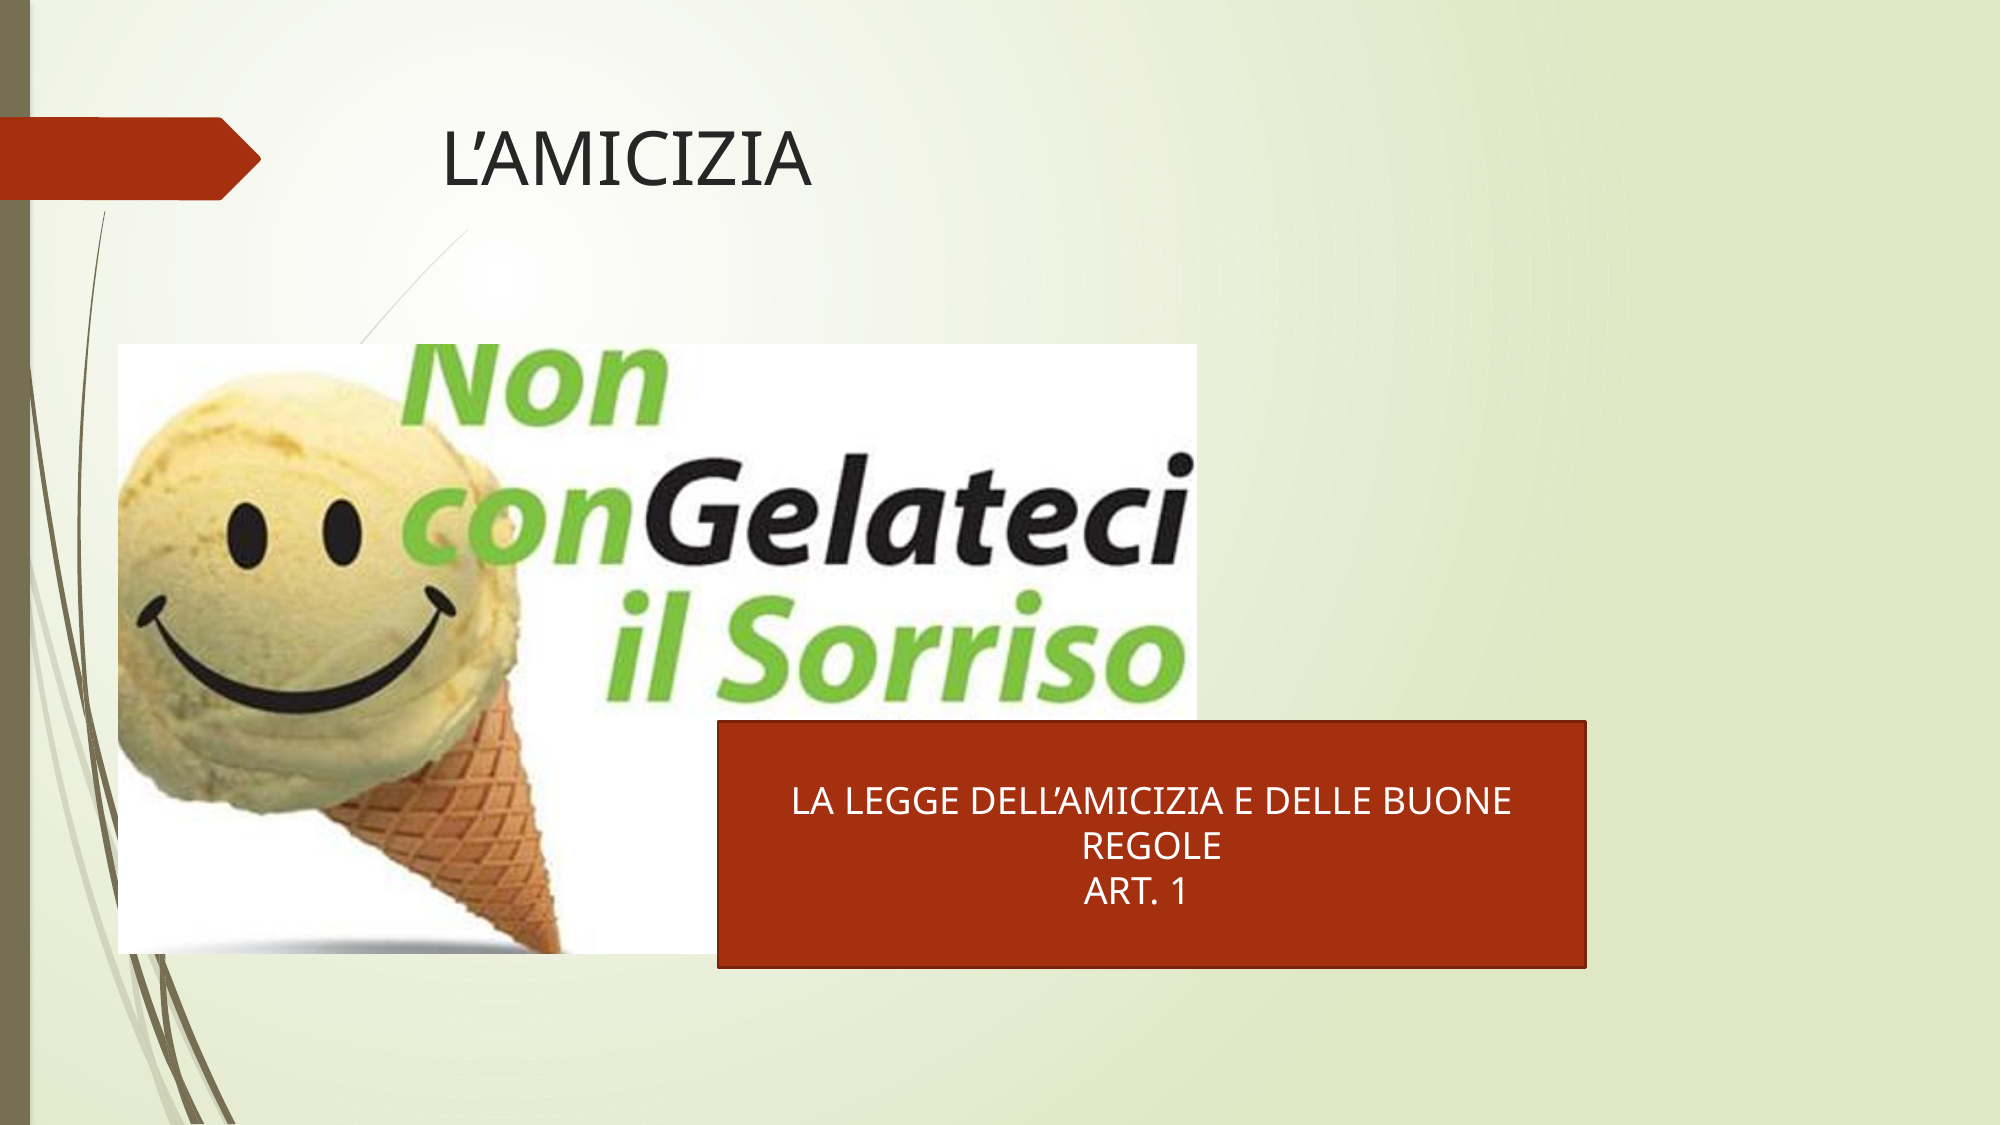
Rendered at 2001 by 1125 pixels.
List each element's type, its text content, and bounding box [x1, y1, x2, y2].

title L’AMICIZIA [425, 102, 1888, 313]
text_box LA LEGGE DELL’AMICIZIA E DELLE BUONE REGOLE ART. 1 [717, 720, 1587, 969]
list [117, 344, 1197, 955]
